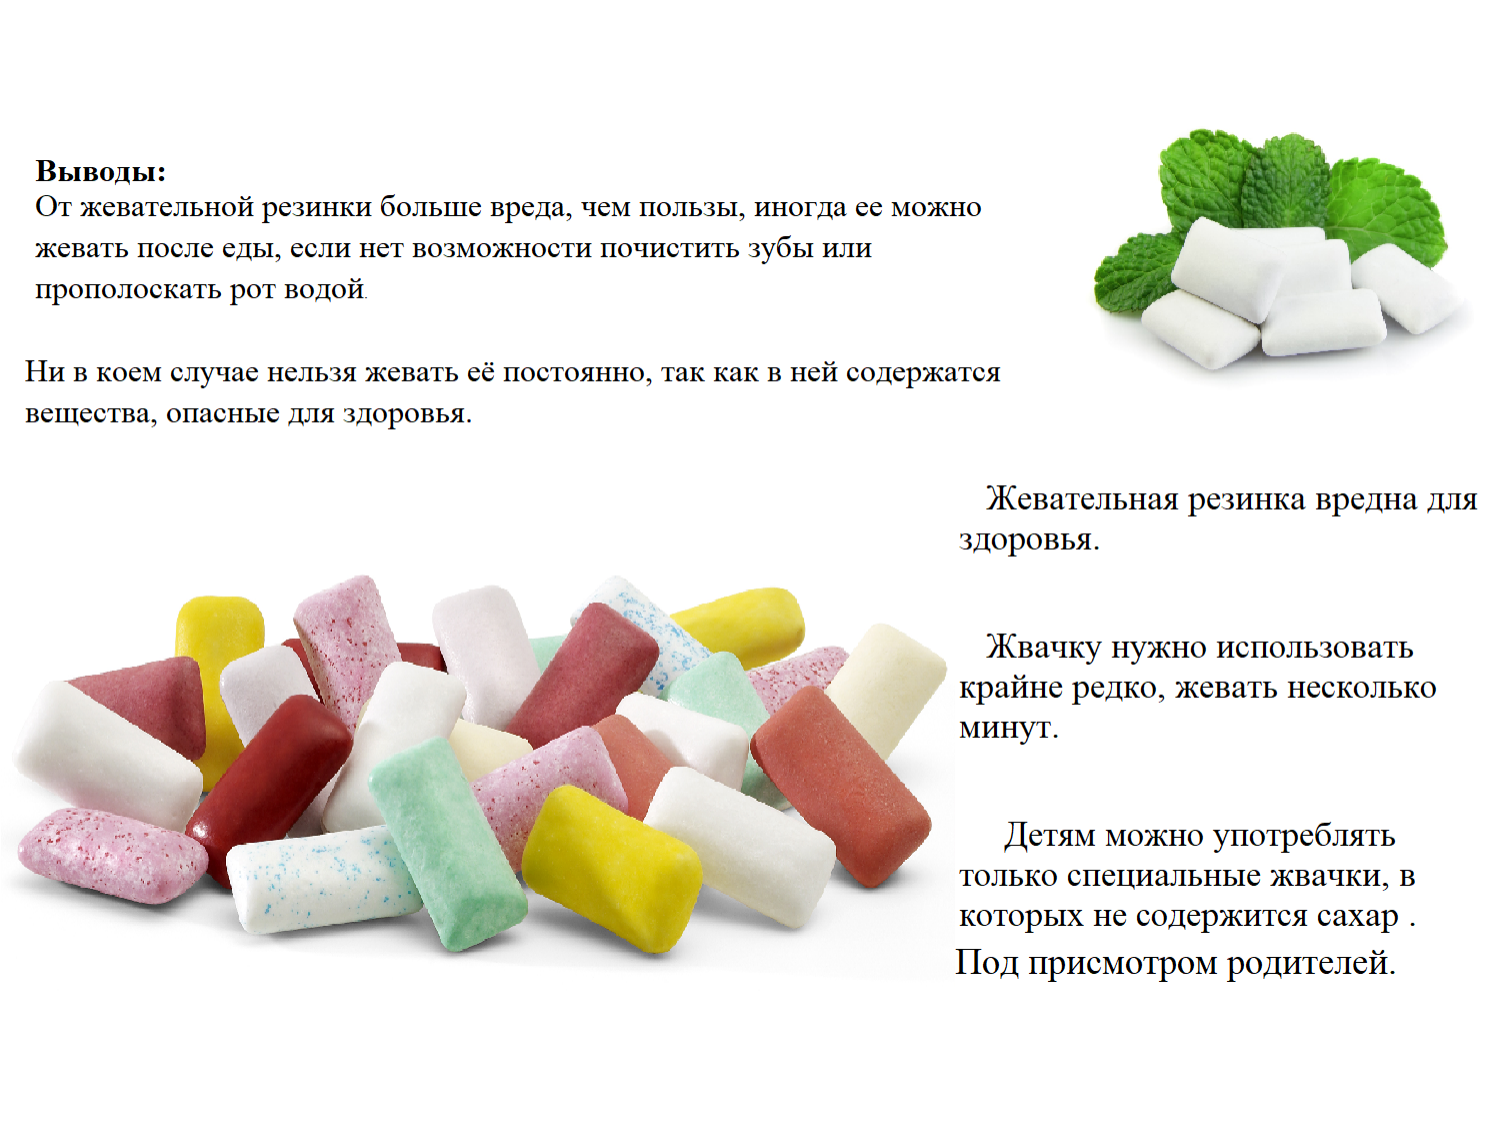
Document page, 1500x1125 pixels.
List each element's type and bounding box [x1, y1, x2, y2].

picture [0, 101, 1500, 1024]
